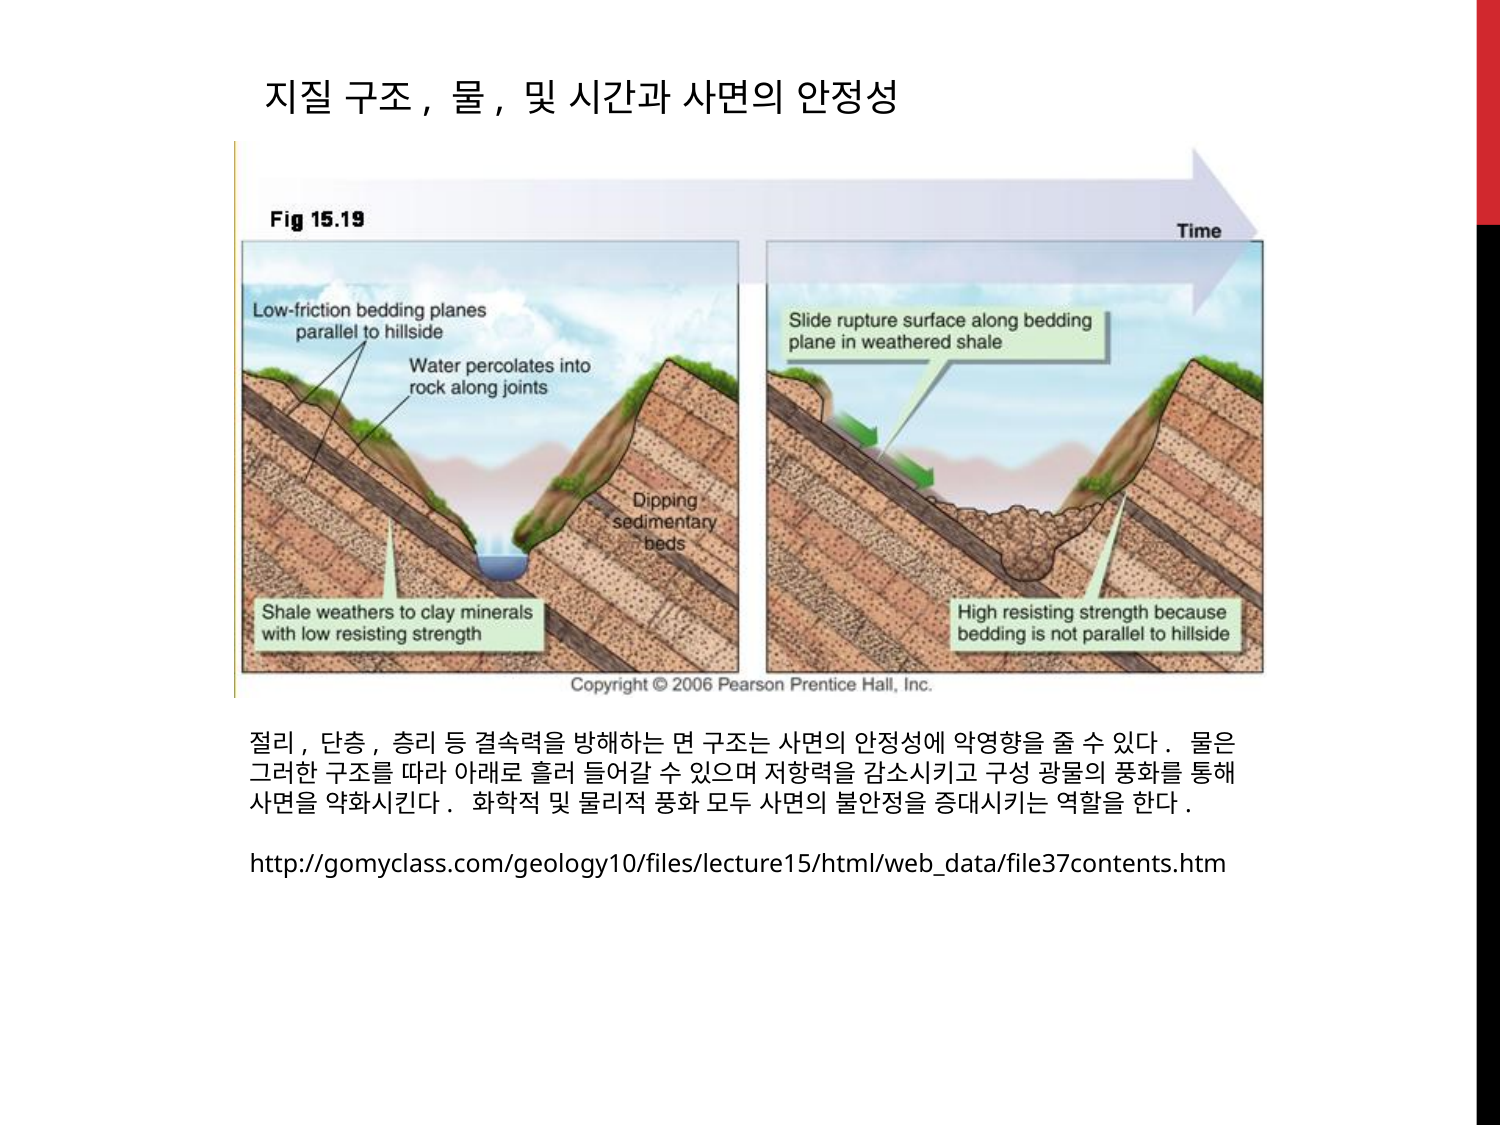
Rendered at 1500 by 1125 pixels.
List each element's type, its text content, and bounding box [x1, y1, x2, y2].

text_box 절리, 단층, 층리 등 결속력을 방해하는 면 구조는 사면의 안정성에 악영향을 줄 수 있다. 물은 그러한 구조를 따라 아래로 흘러 들어갈 수 있으며 저항력을 감소시키고 구성 광물의 풍화를 통해 사면을 약화시킨다. 화학적 및 물리적 풍화 모두 사면의 불안정을 증대시키는 역할을 한다. http://gomyclass.com/geology10/files/lecture15/html/web_data/file37contents.htm [234, 719, 1267, 885]
text_box 지질 구조, 물, 및 시간과 사면의 안정성 [250, 66, 915, 127]
picture [234, 140, 1267, 698]
